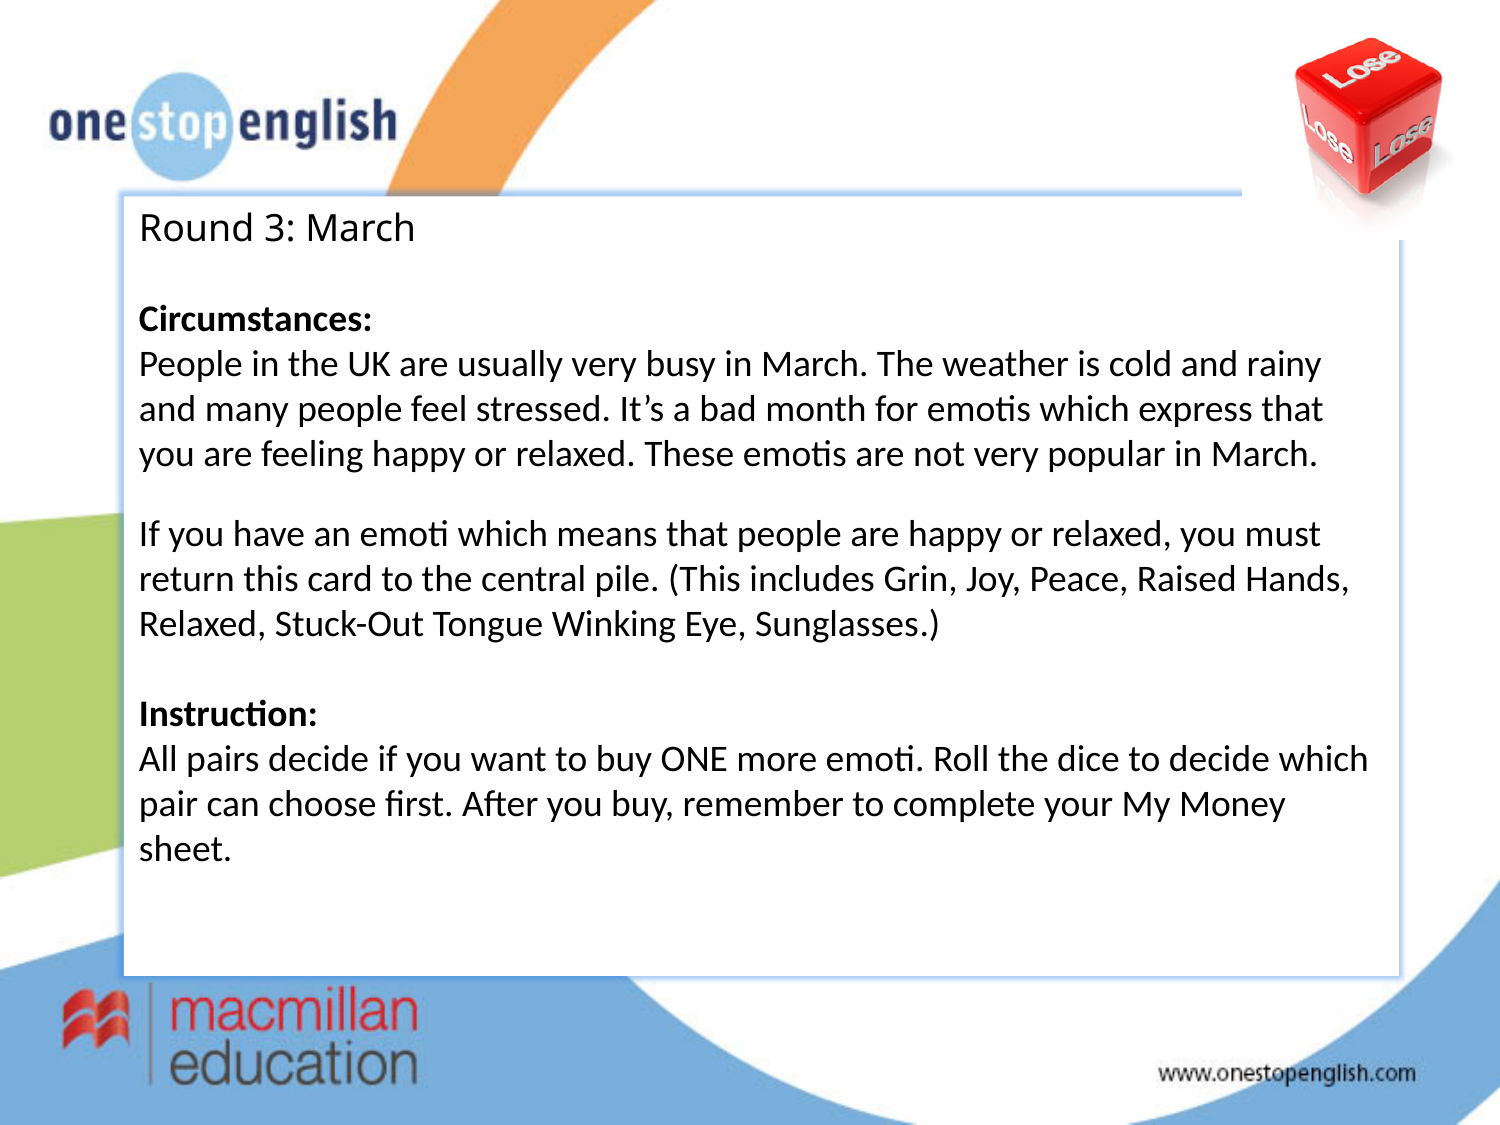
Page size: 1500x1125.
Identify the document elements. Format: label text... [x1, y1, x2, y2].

text_box Round 3: March Circumstances: People in the UK are usually very busy in March. The weather is cold and rainy and many people feel stressed. It’s a bad month for emotis which express that you are feeling happy or relaxed. These emotis are not very popular in March. If you have an emoti which means that people are happy or relaxed, you must return this card to the central pile. (This includes Grin, Joy, Peace, Raised Hands, Relaxed, Stuck-Out Tongue Winking Eye, Sunglasses.) Instruction: All pairs decide if you want to buy ONE more emoti. Roll the dice to decide which pair can choose first. After you buy, remember to complete your My Money sheet. [123, 196, 1399, 976]
picture [0, 0, 1500, 1125]
